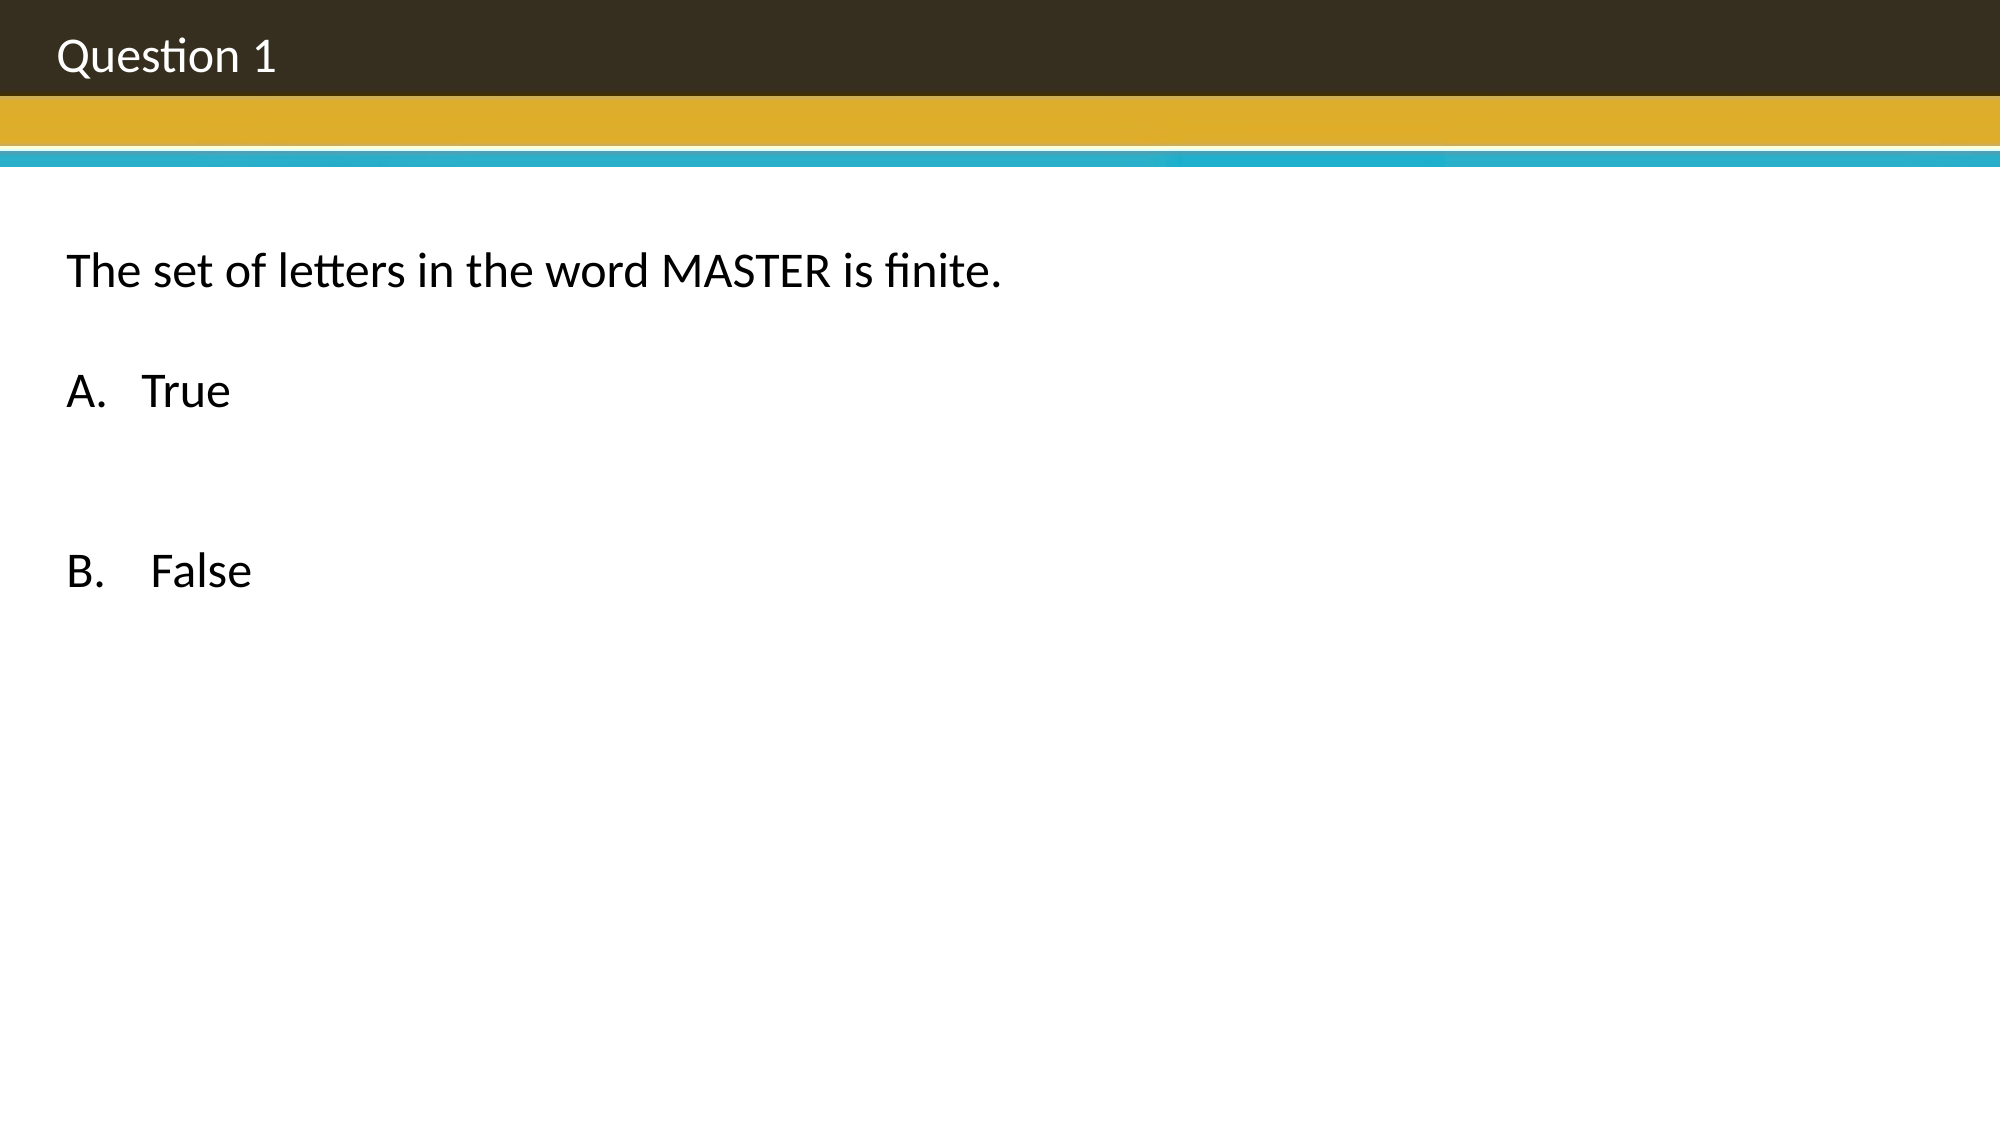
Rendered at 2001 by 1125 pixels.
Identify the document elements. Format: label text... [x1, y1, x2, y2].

picture [0, 0, 2000, 167]
text_box Question 1 [41, 14, 293, 90]
text_box The set of letters in the word MASTER is finite. True False [51, 229, 1030, 665]
